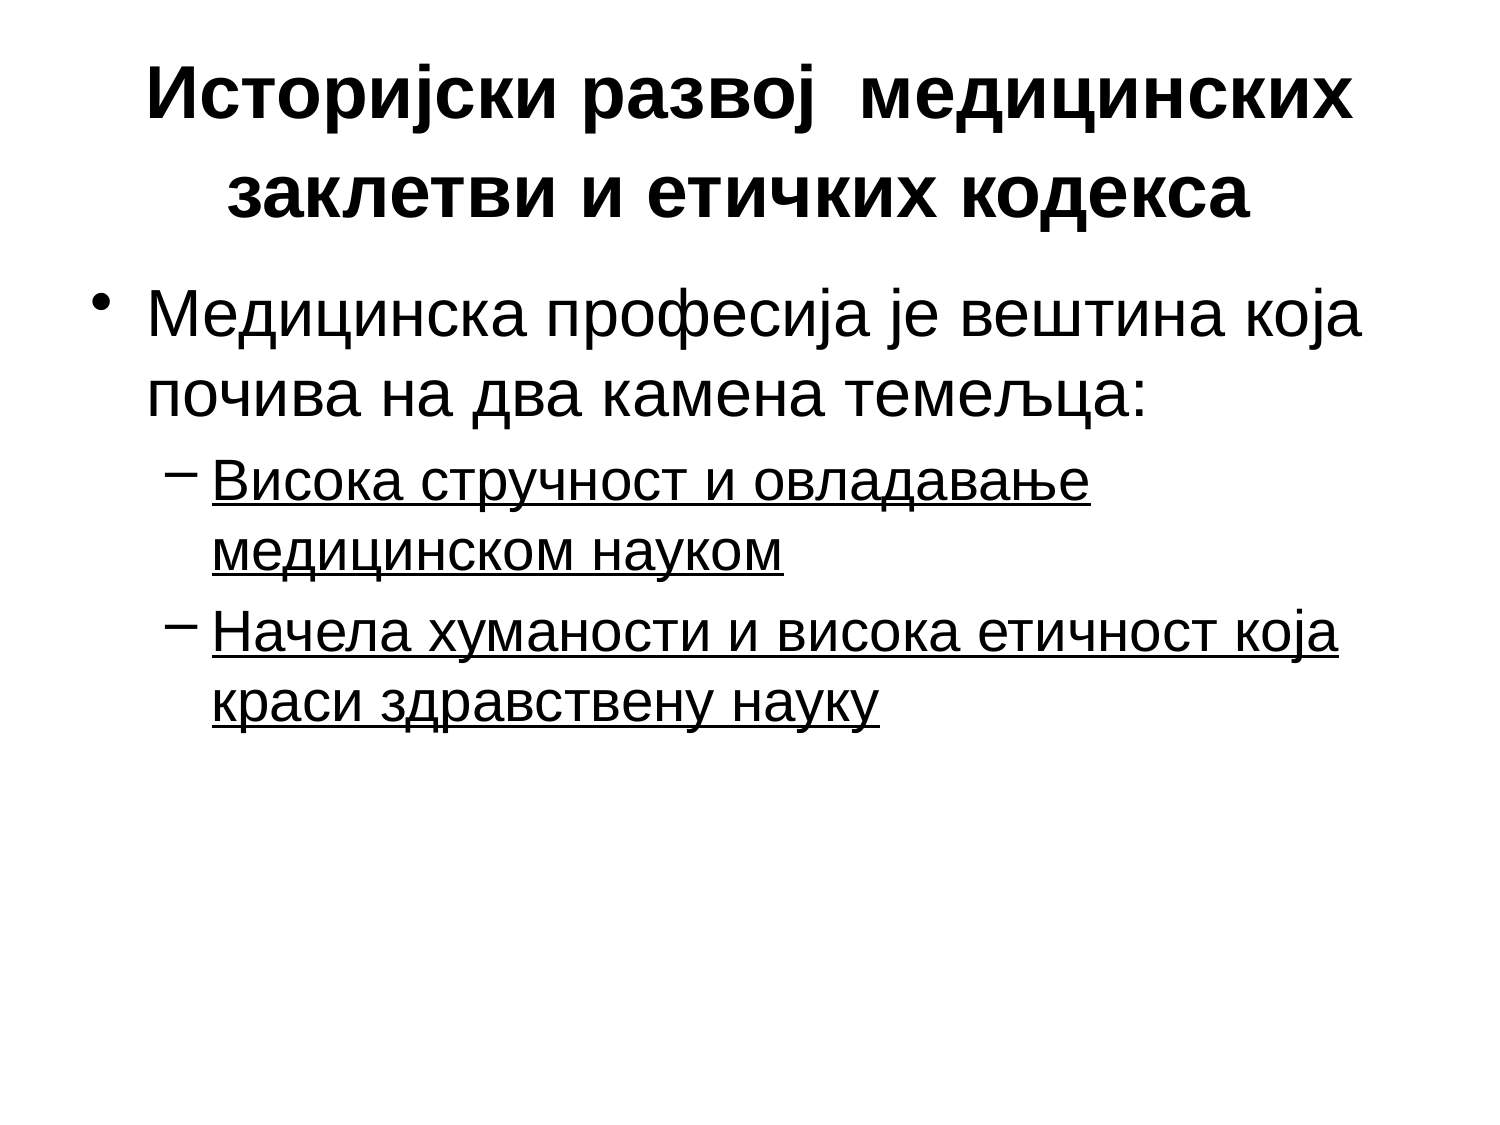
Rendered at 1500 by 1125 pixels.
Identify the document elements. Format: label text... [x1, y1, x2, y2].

title Историјски развој медицинских заклетви и етичких кодекса [74, 44, 1426, 233]
list Медицинска професија је вештина која почива на два камена темељца: Висока стручност и овладавање медицинском науком Начела хуманости и висока етичност која краси здравствену науку [74, 262, 1426, 1006]
